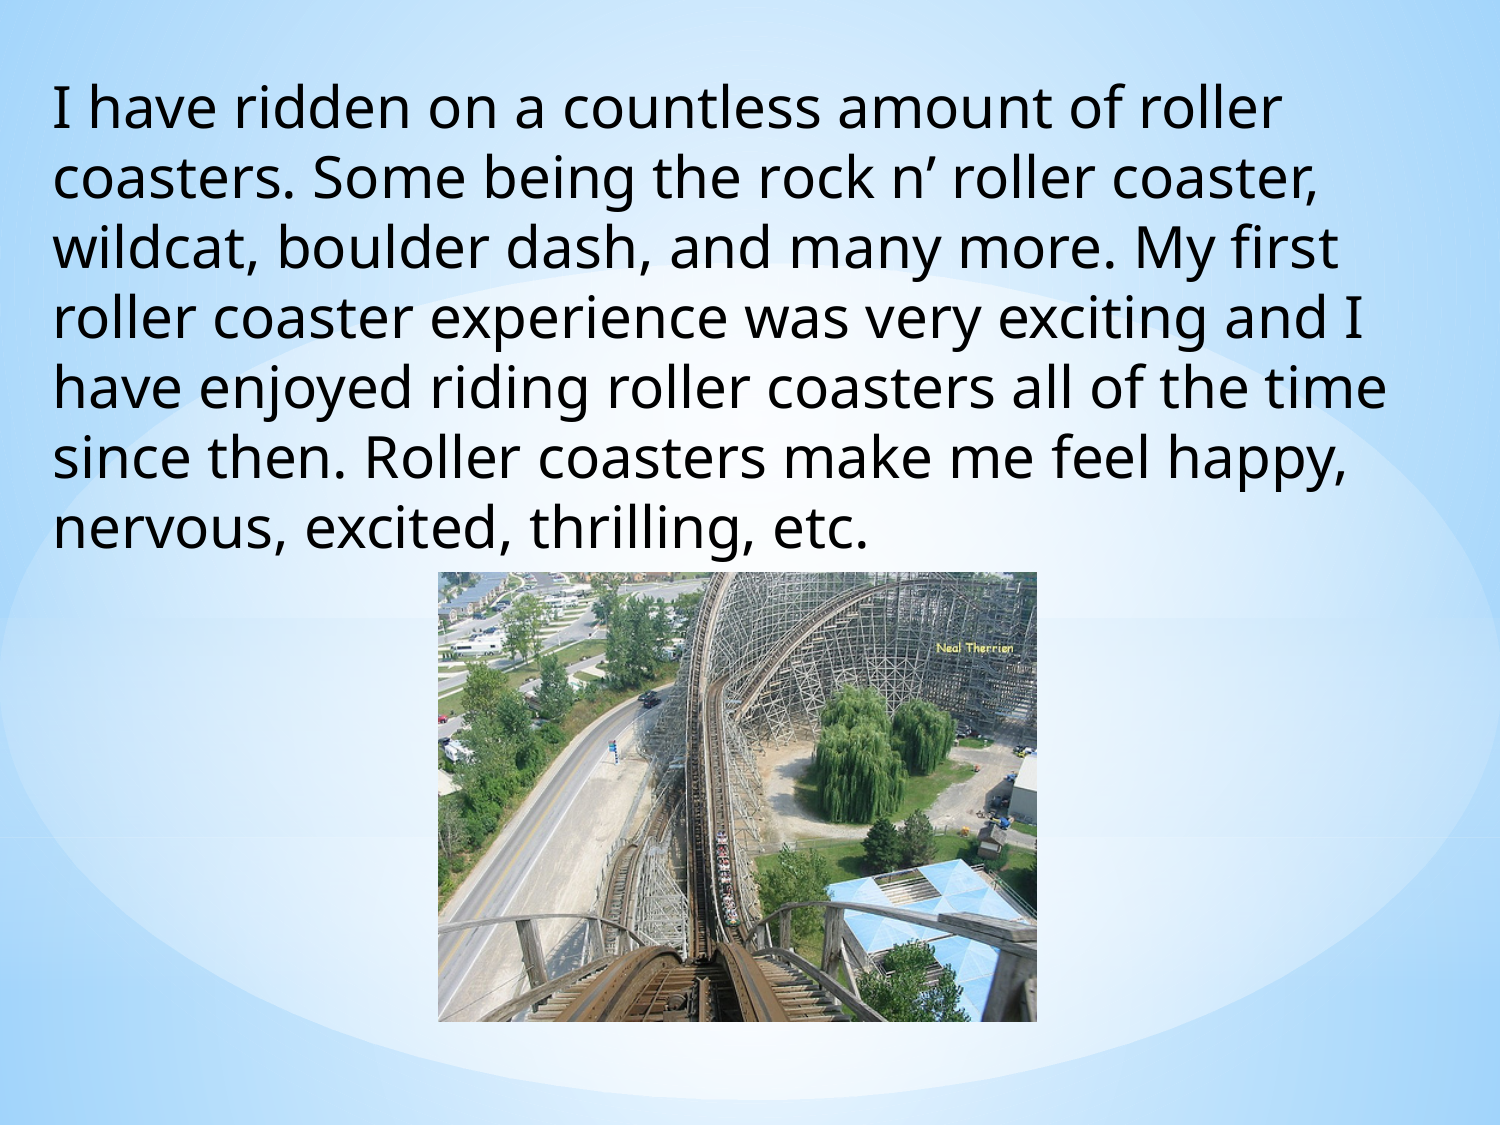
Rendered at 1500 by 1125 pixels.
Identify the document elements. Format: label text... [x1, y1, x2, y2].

text_box I have ridden on a countless amount of roller coasters. Some being the rock n’ roller coaster, wildcat, boulder dash, and many more. My first roller coaster experience was very exciting and I have enjoyed riding roller coasters all of the time since then. Roller coasters make me feel happy, nervous, excited, thrilling, etc. [37, 62, 1438, 568]
picture [437, 572, 1038, 1022]
